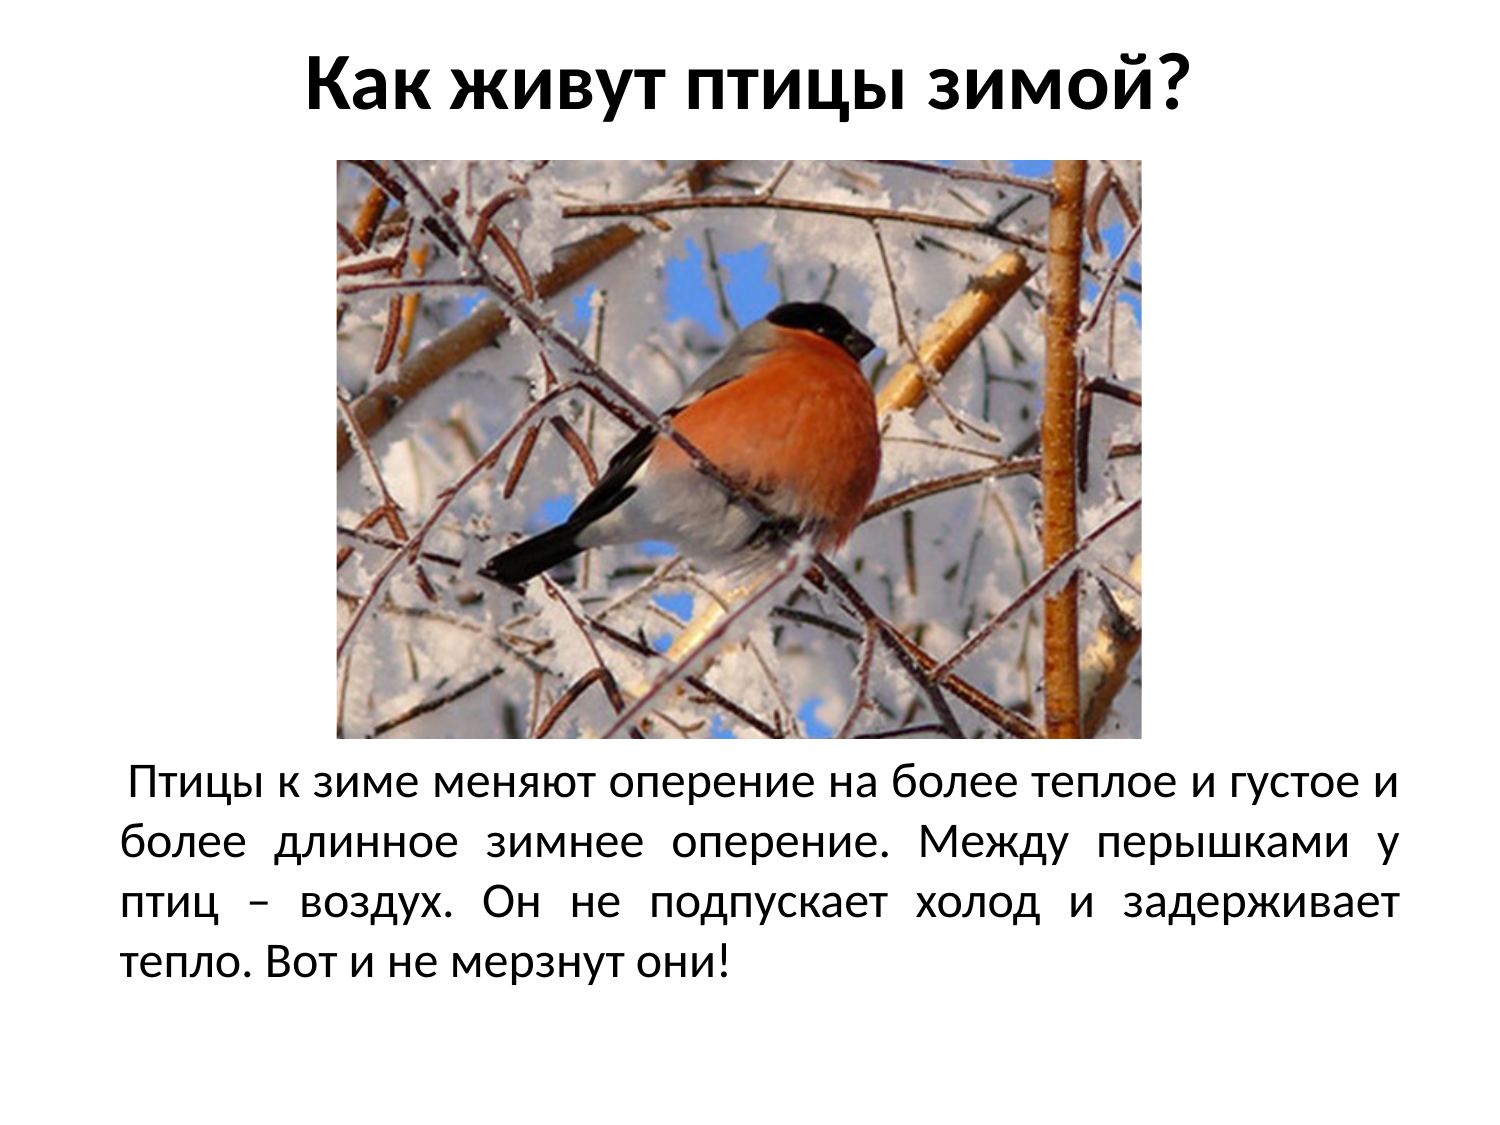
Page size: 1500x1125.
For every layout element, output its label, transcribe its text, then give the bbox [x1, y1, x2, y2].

picture [336, 160, 1142, 740]
title Как живут птицы зимой? [75, 19, 1425, 232]
list Птицы к зиме меняют оперение на более теплое и густое и более длинное зимнее оперение. Между перышками у птиц – воздух. Он не подпускает холод и задерживает тепло. Вот и не мерзнут они! [104, 739, 1416, 1035]
